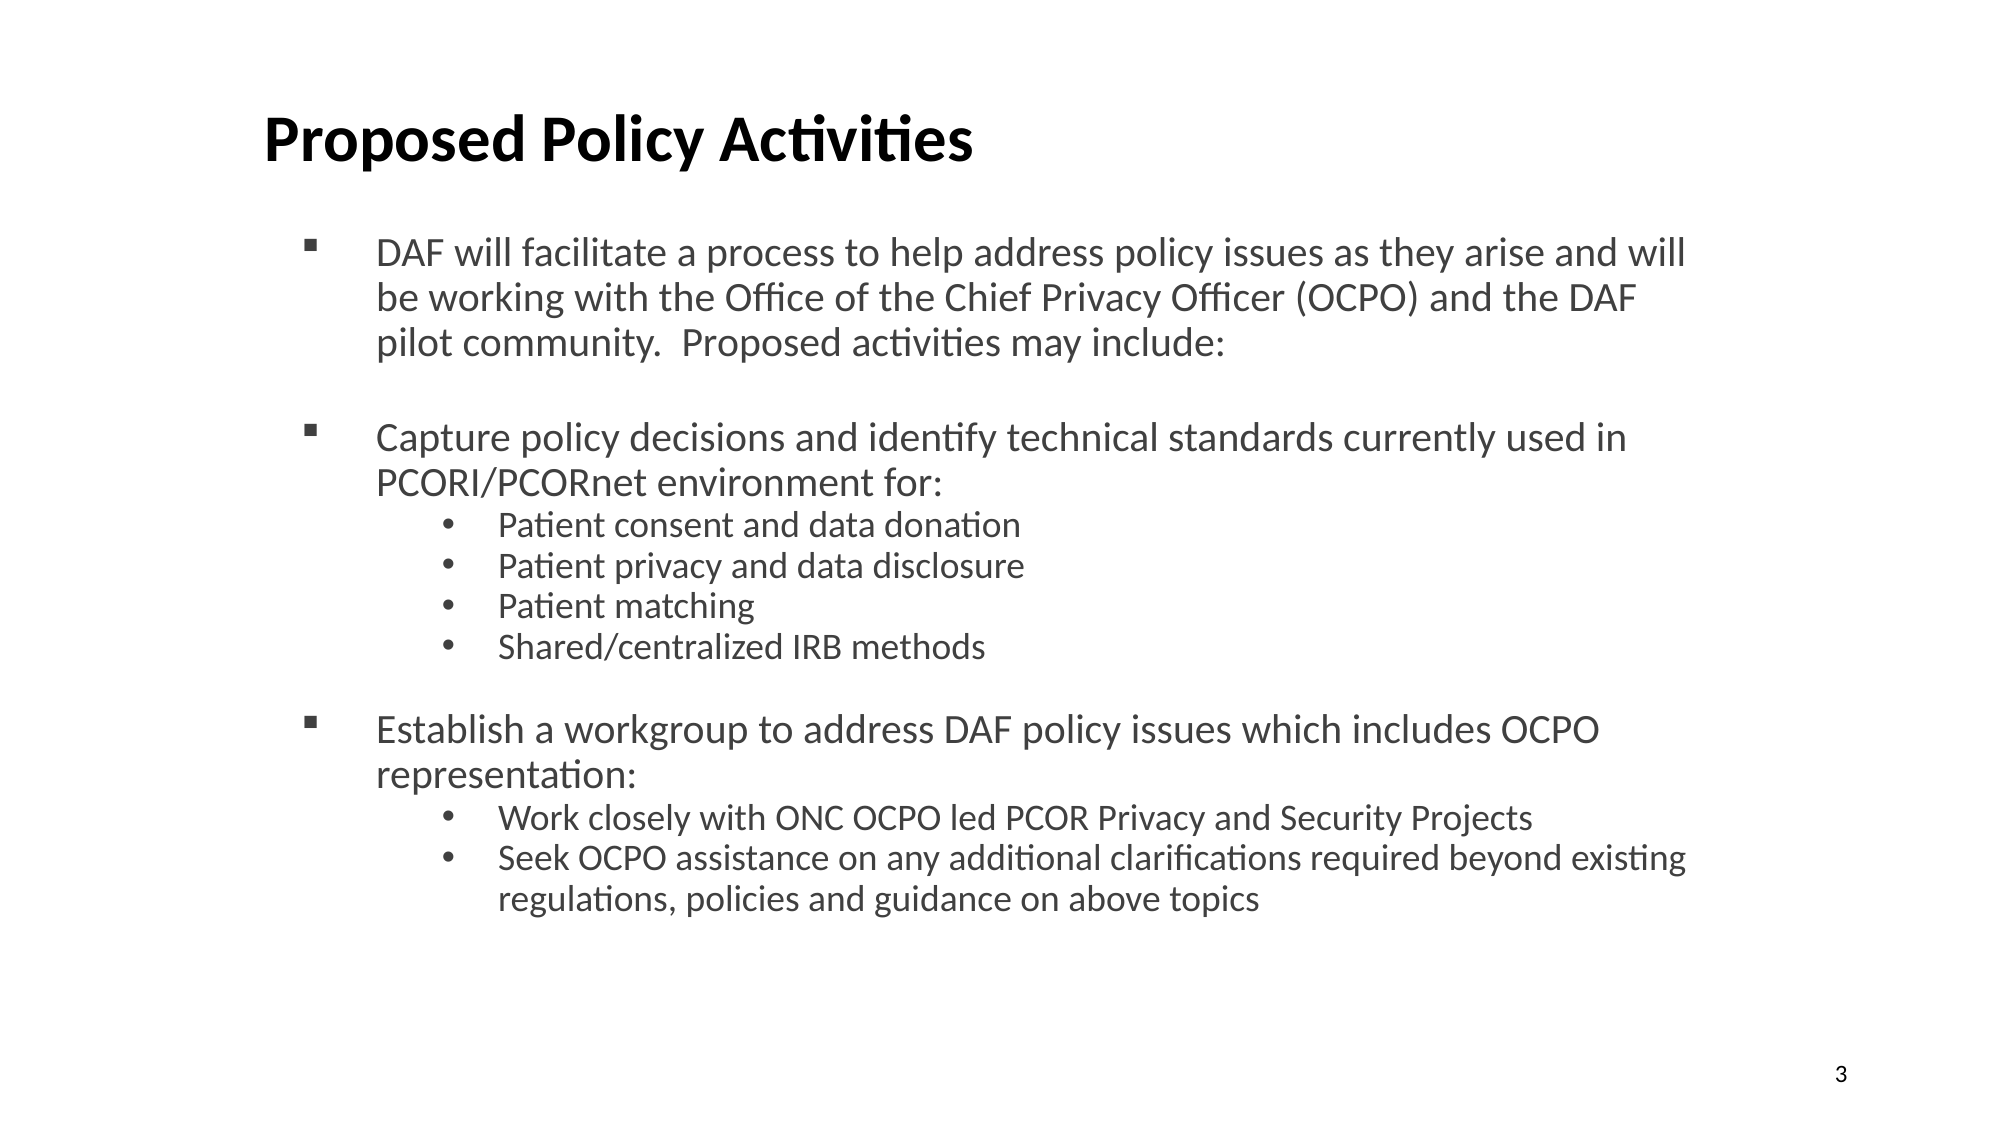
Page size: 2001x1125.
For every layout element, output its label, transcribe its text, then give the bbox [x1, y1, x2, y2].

text_box Proposed Policy Activities [249, 44, 1725, 233]
list DAF will facilitate a process to help address policy issues as they arise and will be working with the Office of the Chief Privacy Officer (OCPO) and the DAF pilot community. Proposed activities may include: Capture policy decisions and identify technical standards currently used in PCORI/PCORnet environment for: Patient consent and data donation Patient privacy and data disclosure Patient matching Shared/centralized IRB methods Establish a workgroup to address DAF policy issues which includes OCPO representation: Work closely with ONC OCPO led PCOR Privacy and Security Projects Seek OCPO assistance on any additional clarifications required beyond existing regulations, policies and guidance on above topics [286, 233, 1725, 1087]
slide_number 3 [1412, 1042, 1863, 1103]
